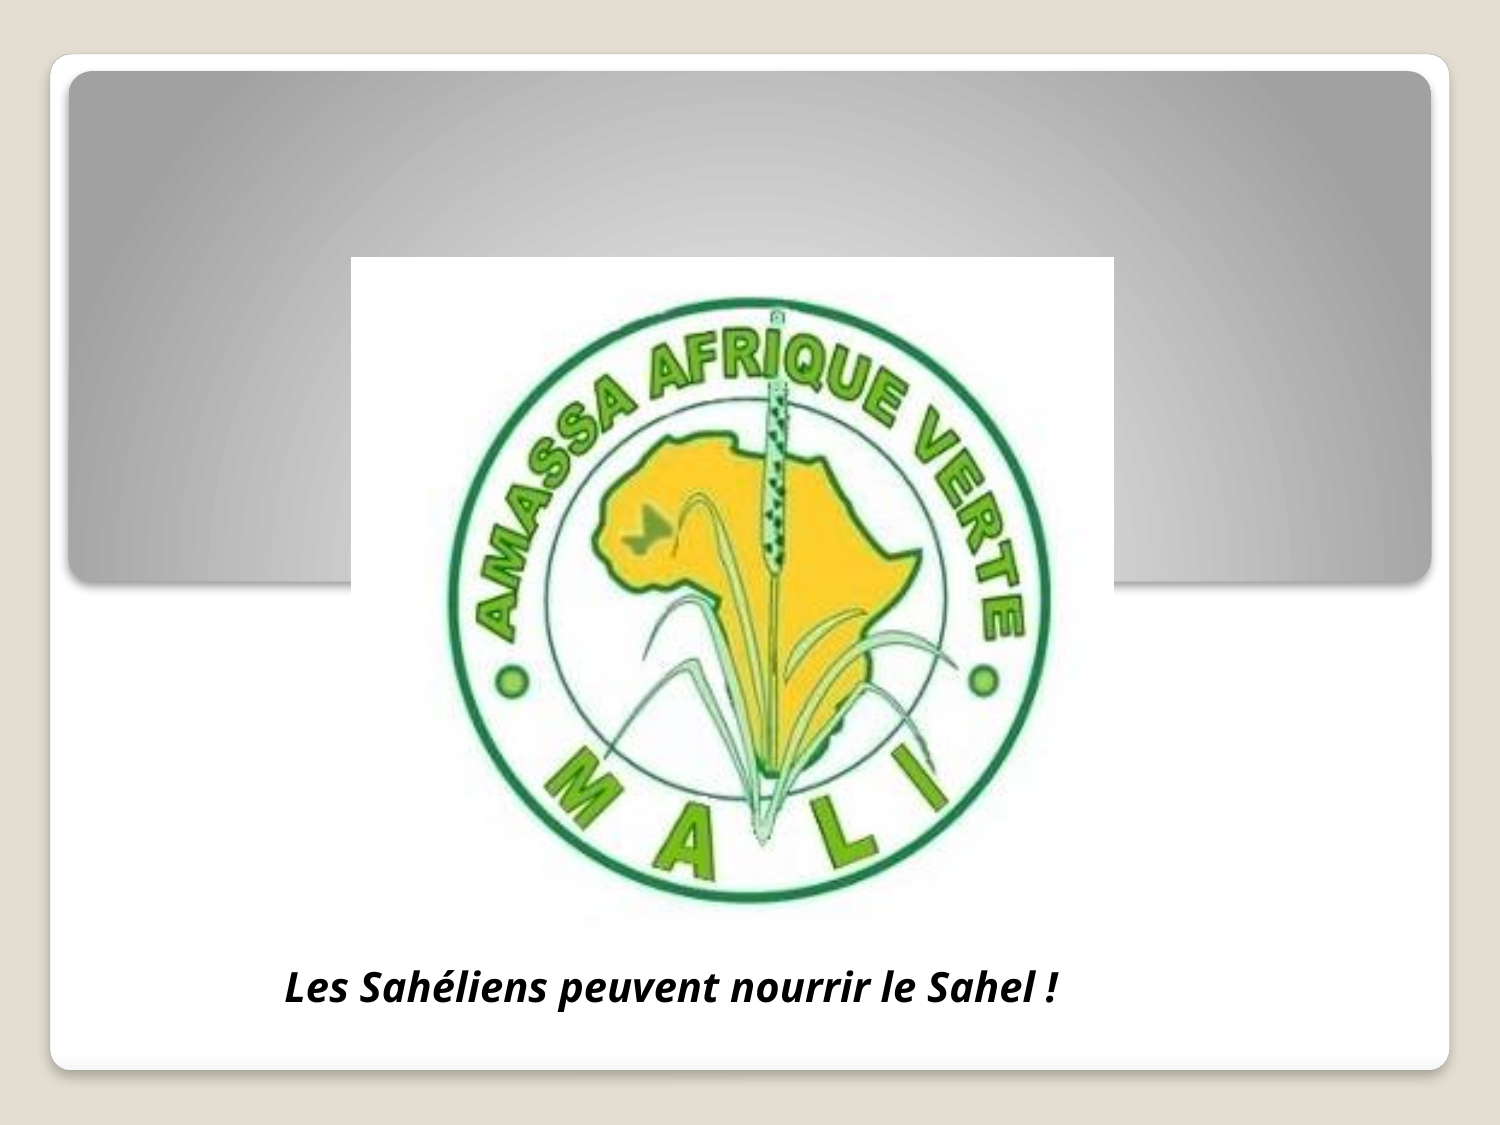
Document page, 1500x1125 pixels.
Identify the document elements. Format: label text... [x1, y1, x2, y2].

picture [351, 257, 1114, 959]
text_box Les Sahéliens peuvent nourrir le Sahel ! [269, 953, 1301, 1019]
